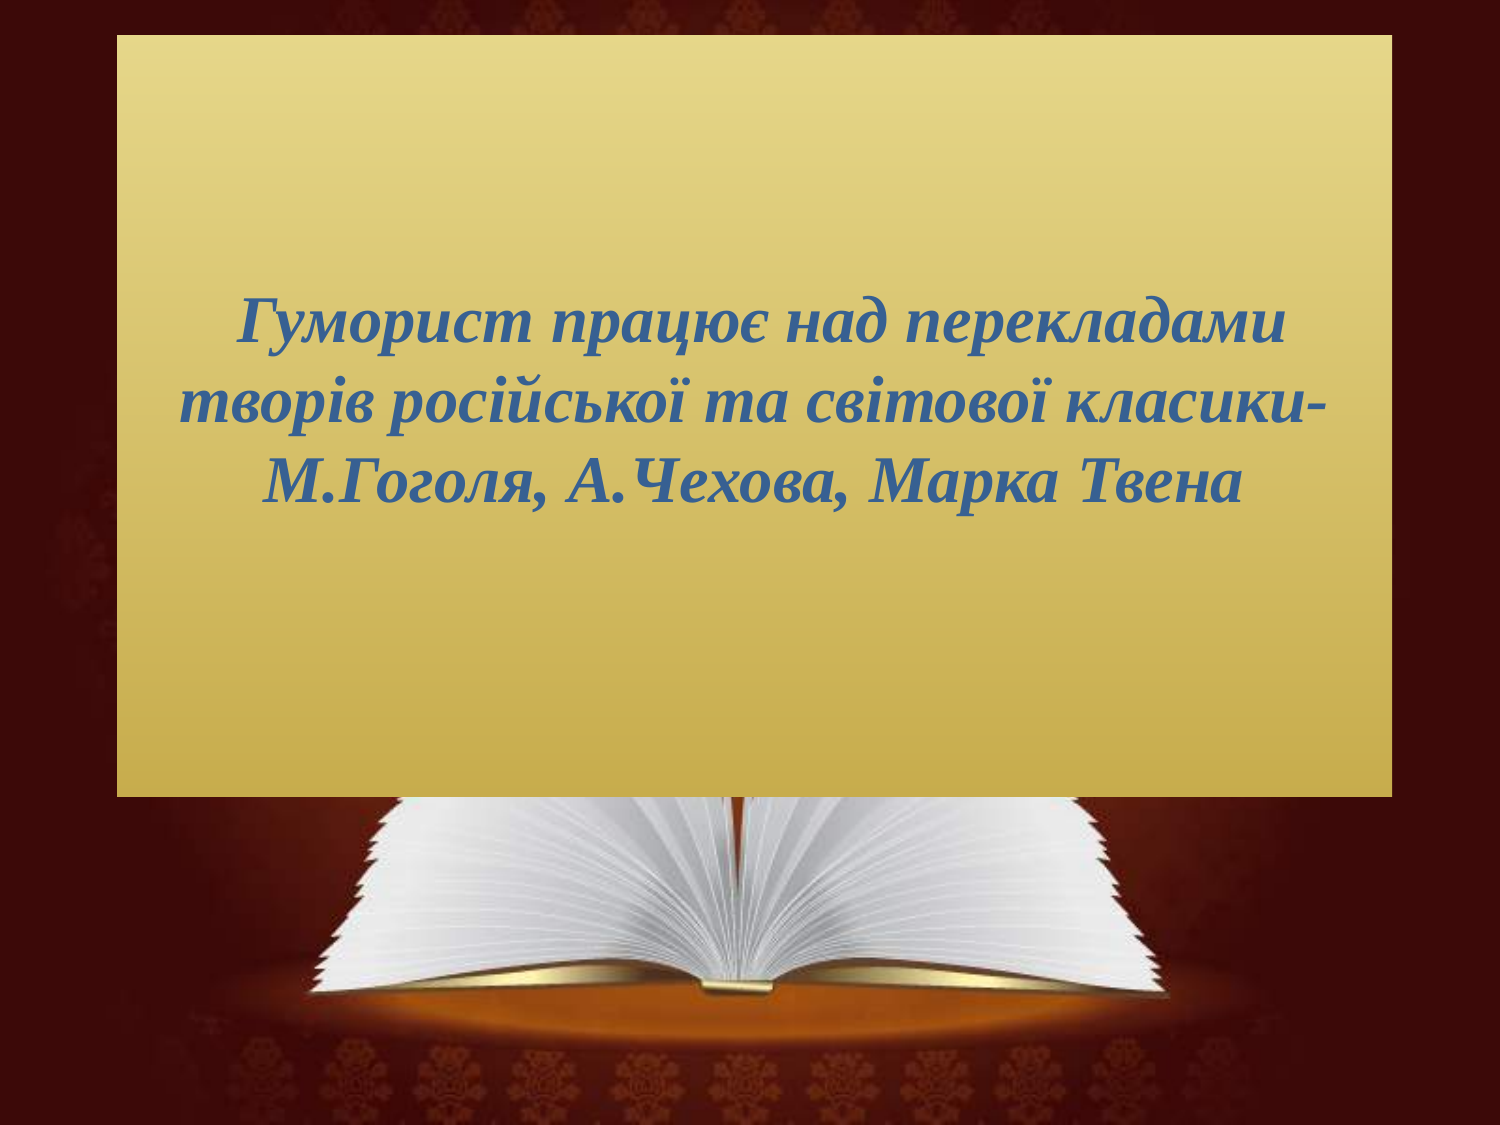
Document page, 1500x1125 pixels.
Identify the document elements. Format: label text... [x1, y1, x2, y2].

picture [0, 0, 1500, 1125]
title Гуморист працює над перекладами творів російської та світової класики-М.Гоголя, А.Чехова, Марка Твена [116, 34, 1393, 798]
